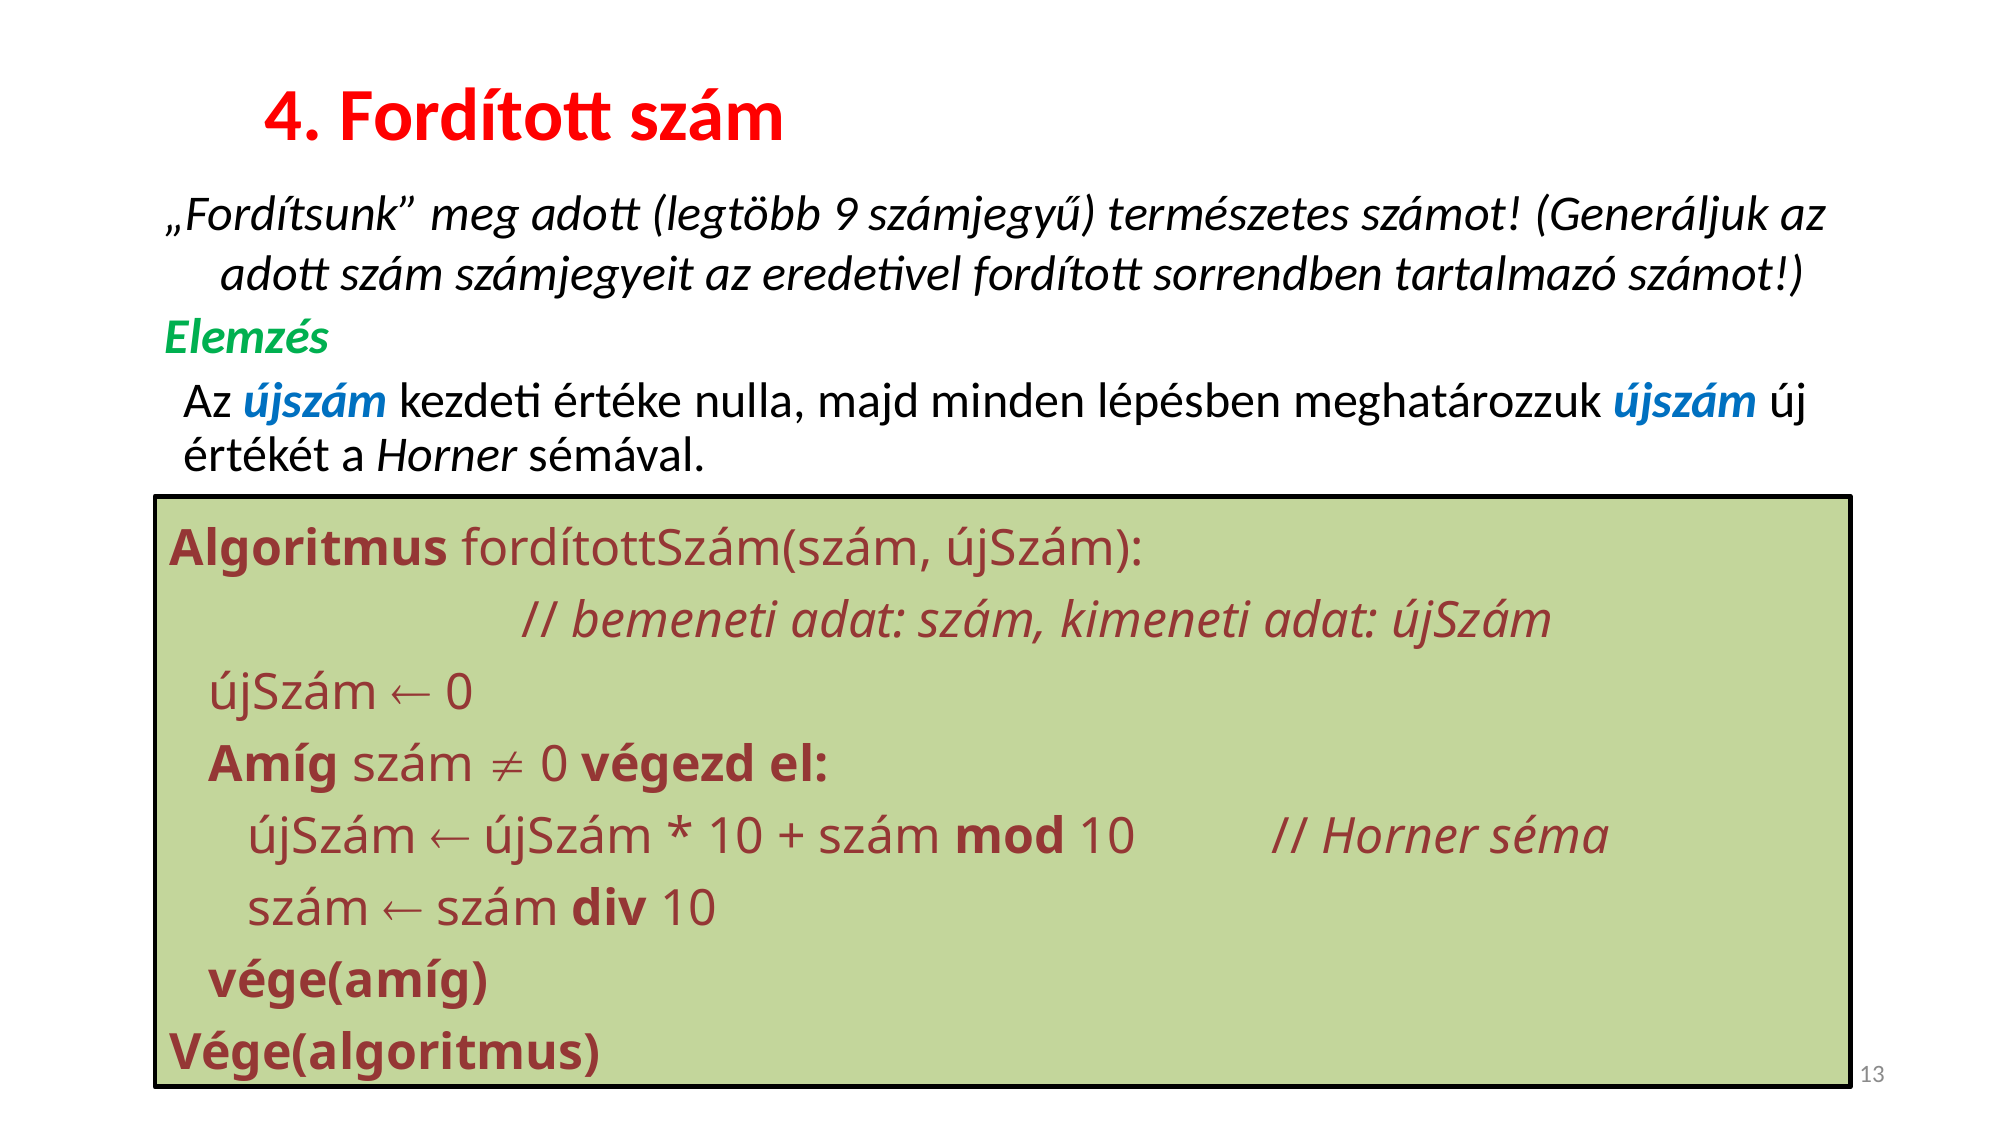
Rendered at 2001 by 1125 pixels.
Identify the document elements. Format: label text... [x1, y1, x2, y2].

list „Fordítsunk” meg adott (legtöbb 9 számjegyű) természetes számot! (Generáljuk az adott szám számjegyeit az eredetivel fordított sorrendben tartalmazó számot!) Elemzés Az újszám kezdeti értéke nulla, majd minden lépésben meghatározzuk újszám új értékét a Horner sémával. [149, 172, 1910, 528]
title 4. Fordított szám [249, 47, 1750, 172]
text_box Algoritmus fordítottSzám(szám, újSzám): // bemeneti adat: szám, kimeneti adat: újSzám újSzám  0 Amíg szám  0 végezd el: újSzám  újSzám * 10 + szám mod 10 // Horner séma szám  szám div 10 vége(amíg) Vége(algoritmus) [155, 496, 1851, 1087]
slide_number 13 [1433, 1042, 1900, 1103]
